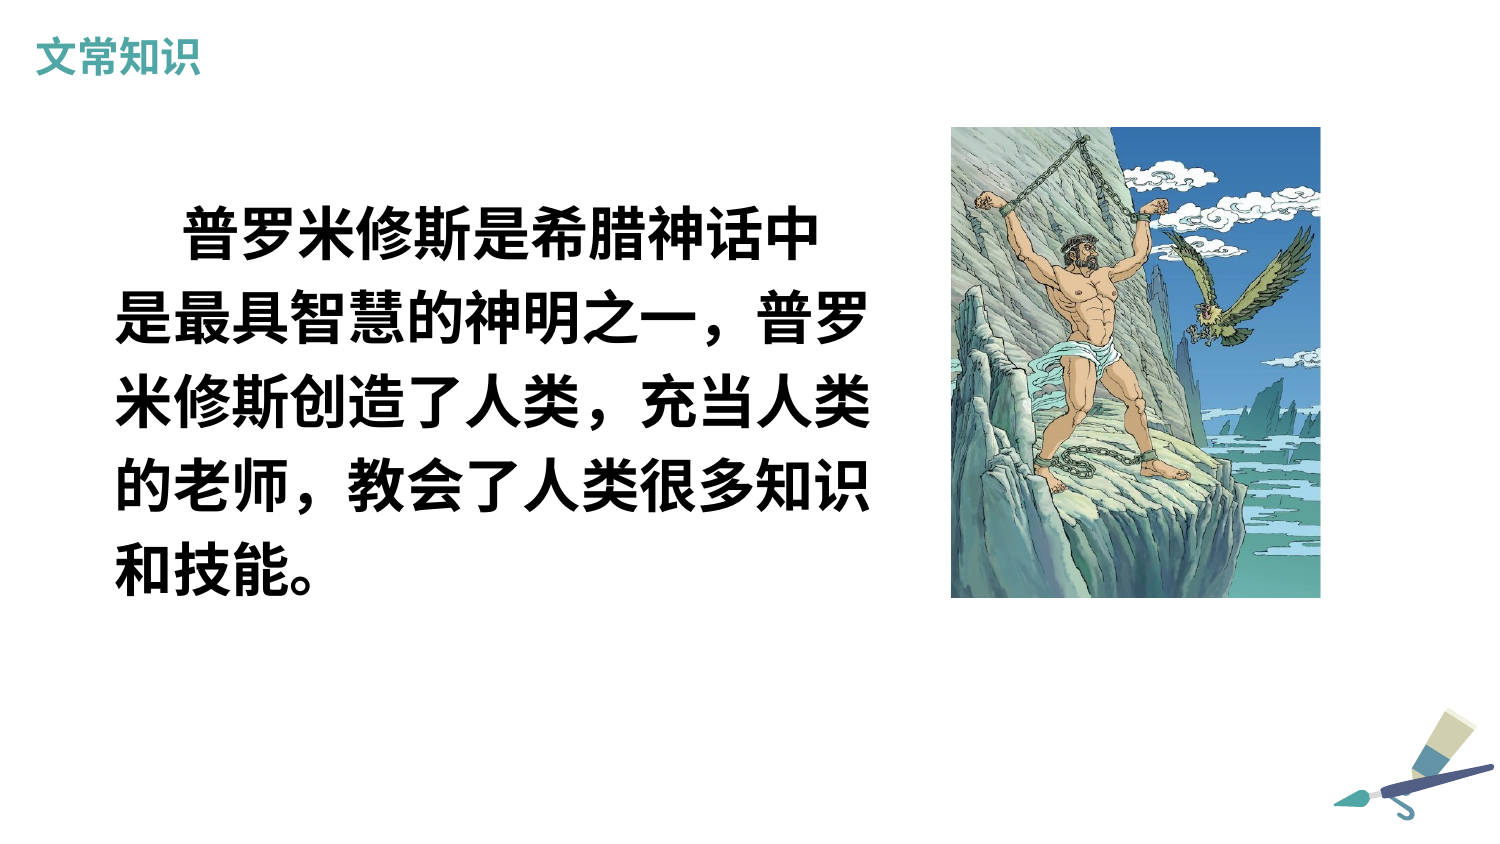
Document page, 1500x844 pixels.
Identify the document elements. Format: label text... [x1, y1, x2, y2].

text_box 普罗米修斯是希腊神话中是最具智慧的神明之一，普罗米修斯创造了人类，充当人类的老师，教会了人类很多知识和技能。 [103, 177, 890, 609]
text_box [1358, 708, 1481, 844]
text_box 文常知识 [24, 25, 261, 87]
picture [950, 127, 1321, 599]
